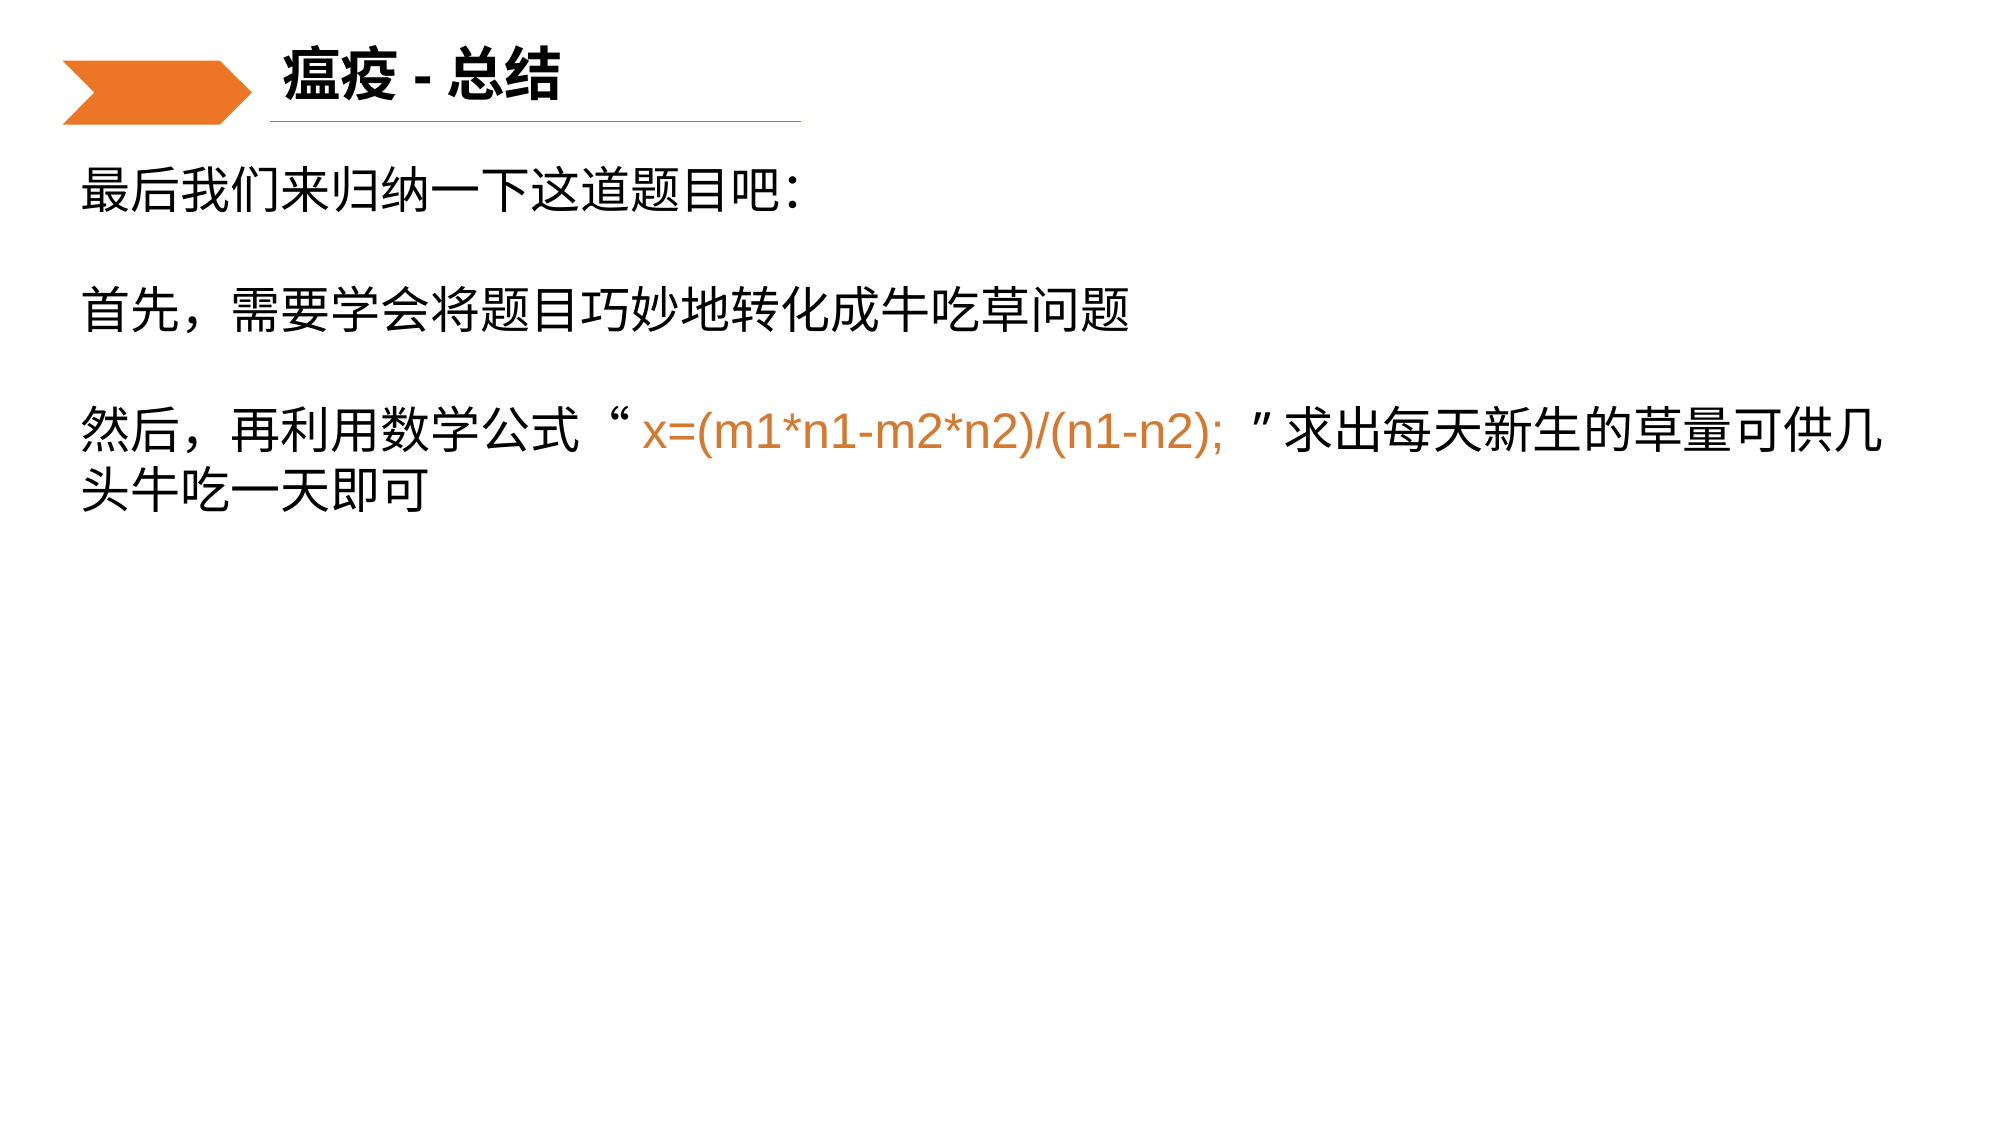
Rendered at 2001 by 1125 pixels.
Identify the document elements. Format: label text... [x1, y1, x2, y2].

text_box 瘟疫-总结 [267, 29, 578, 115]
text_box 最后我们来归纳一下这道题目吧： 首先，需要学会将题目巧妙地转化成牛吃草问题 然后，再利用数学公式“x=(m1*n1-m2*n2)/(n1-n2); ”求出每天新生的草量可供几头牛吃一天即可 [65, 151, 1944, 572]
